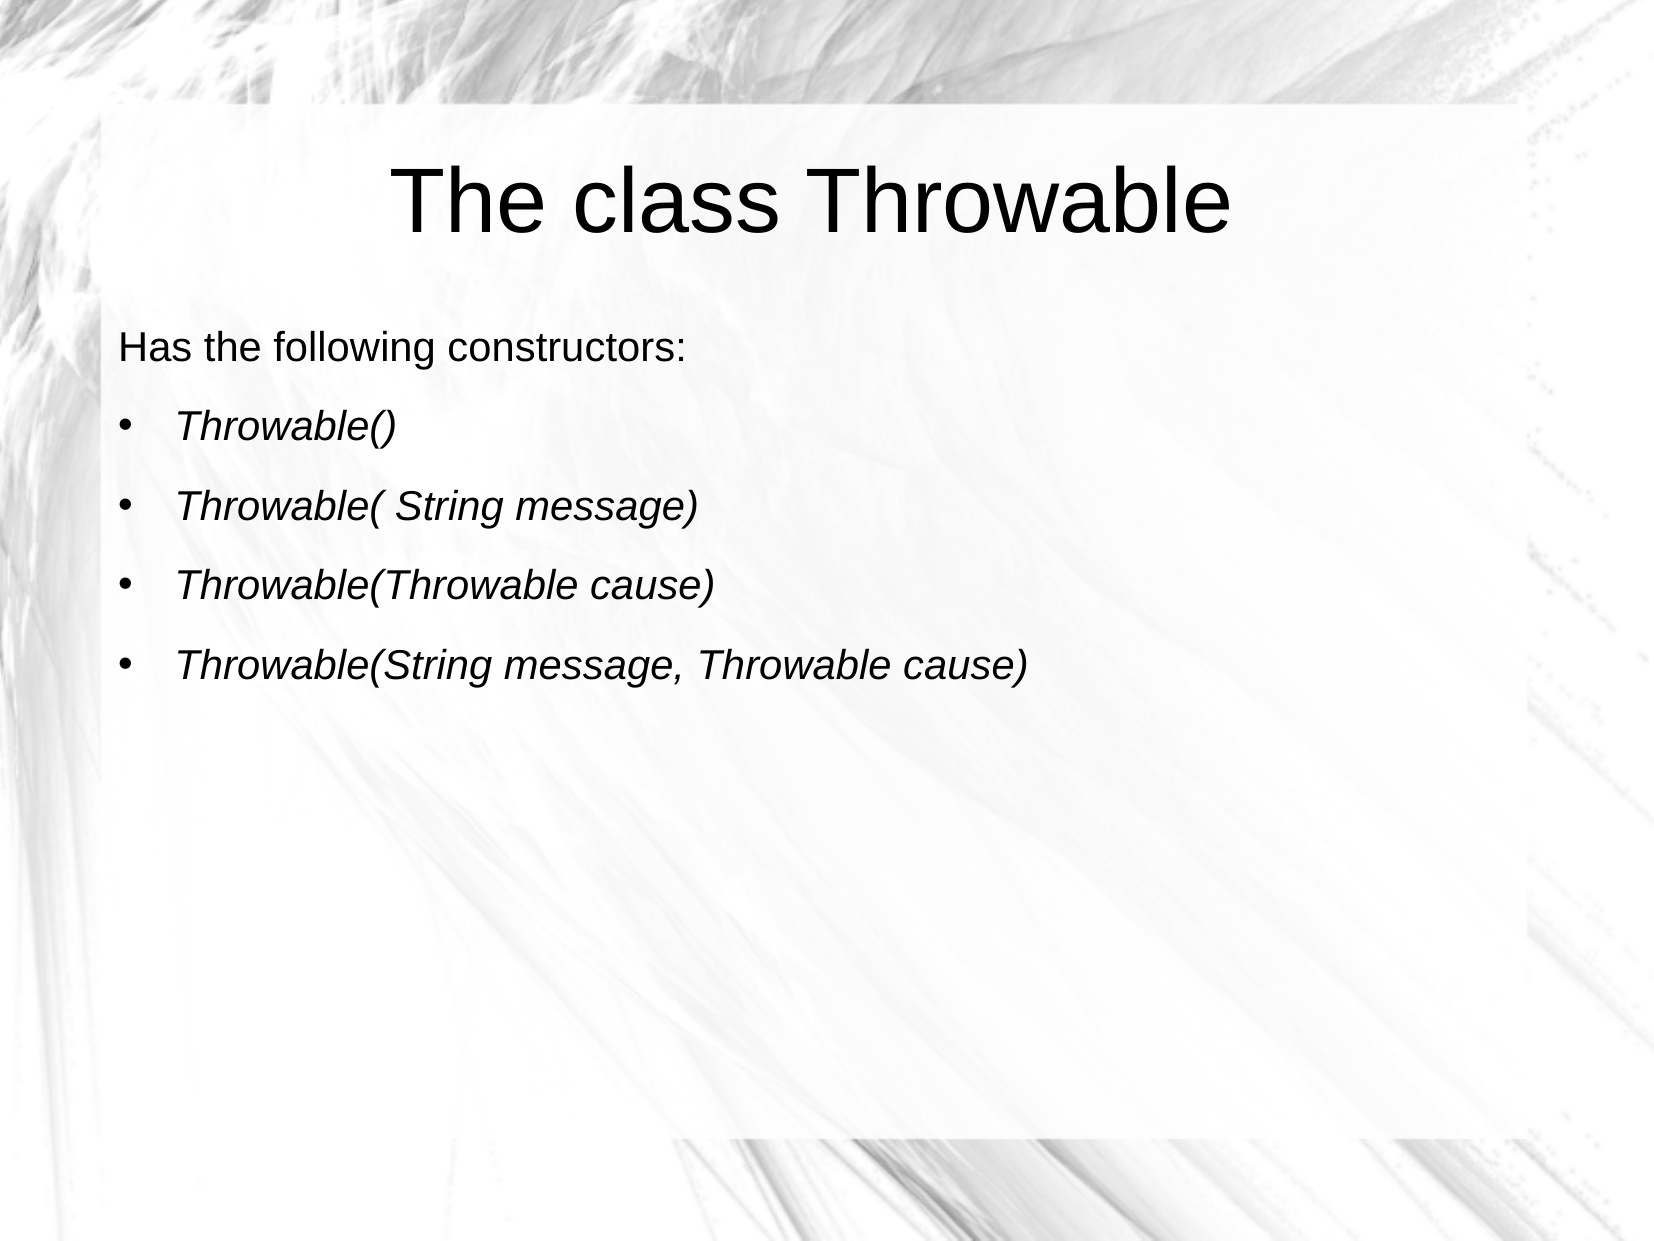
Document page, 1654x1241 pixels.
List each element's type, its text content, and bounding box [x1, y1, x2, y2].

title The class Throwable [118, 112, 1506, 281]
picture [0, 0, 1654, 1241]
list Has the following constructors: Throwable() Throwable( String message) Throwable(Throwable cause) Throwable(String message, Throwable cause) [118, 319, 1571, 1102]
